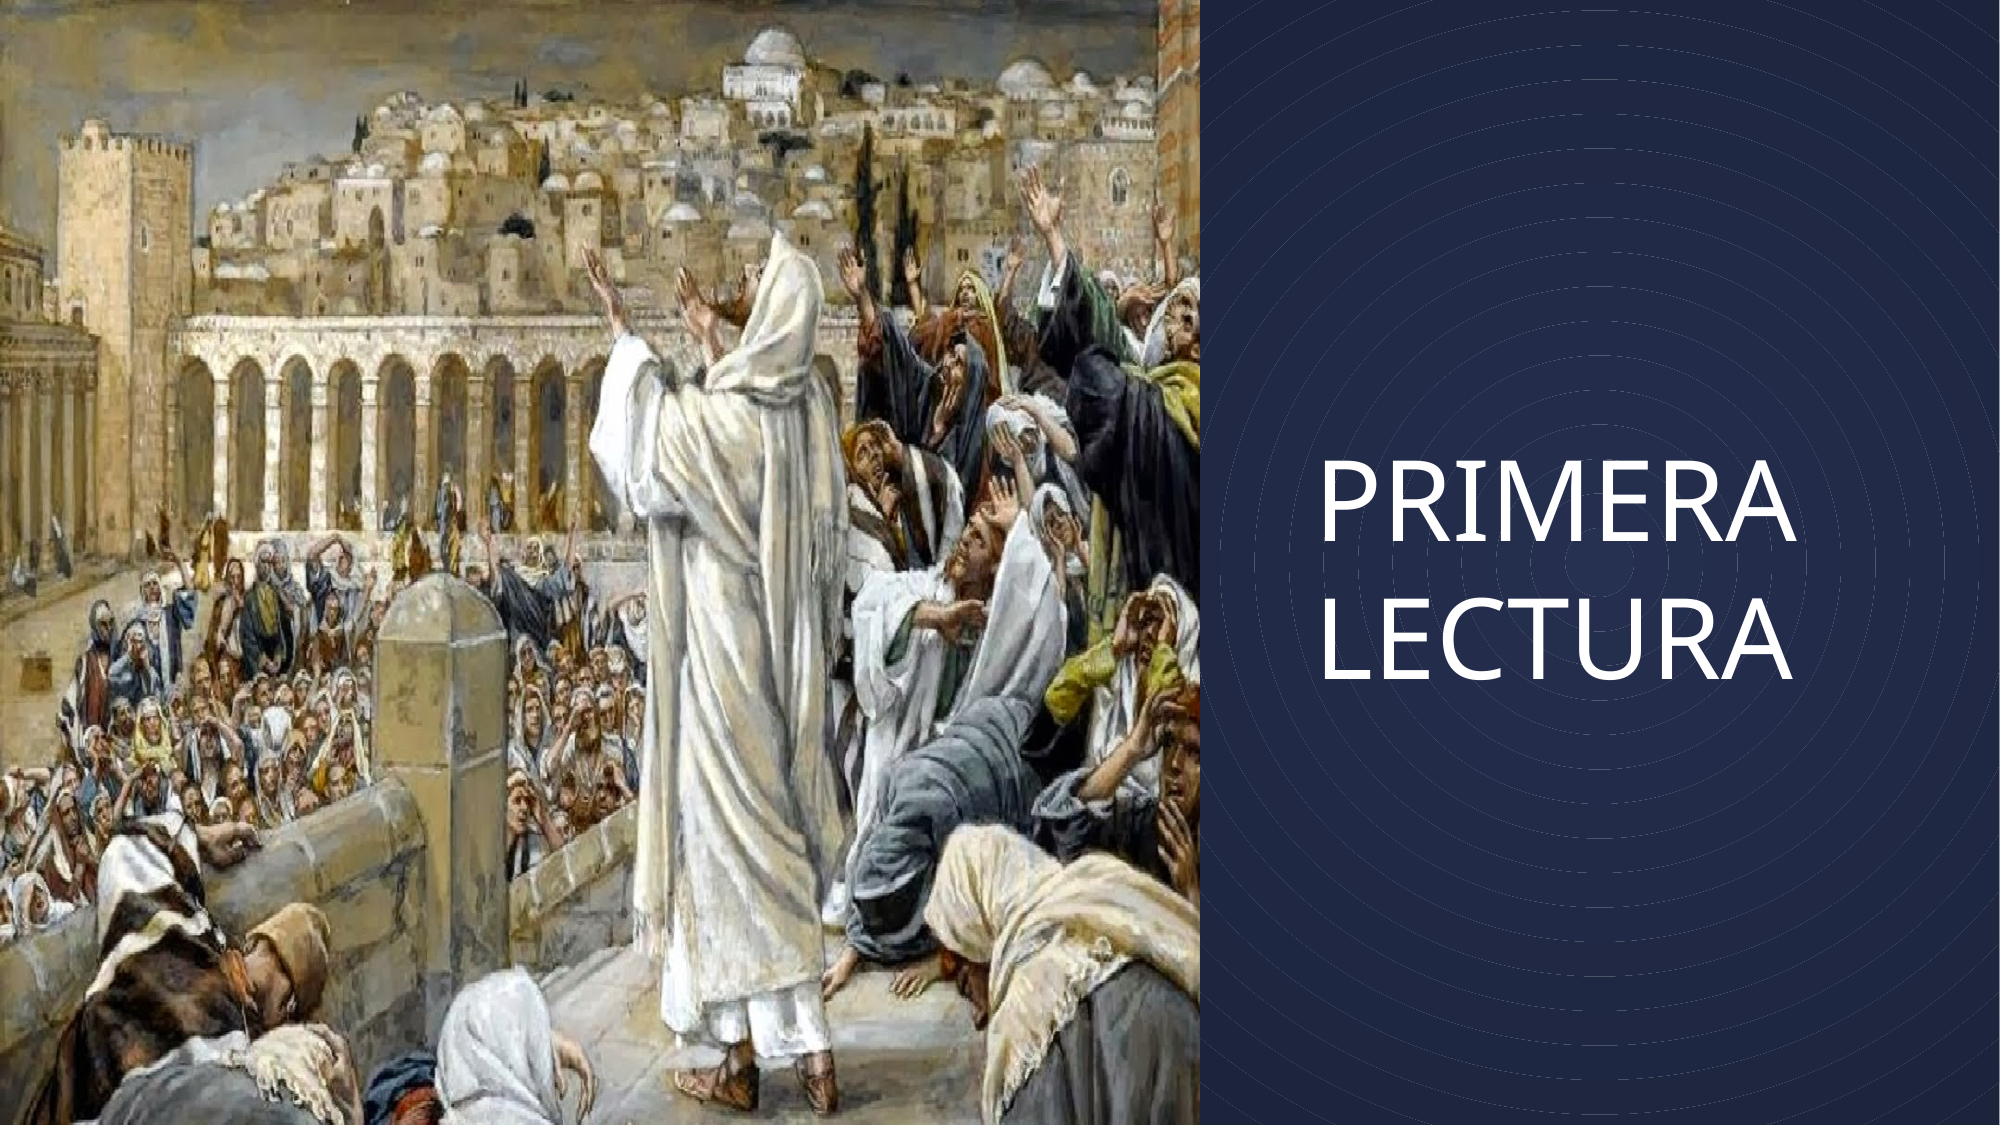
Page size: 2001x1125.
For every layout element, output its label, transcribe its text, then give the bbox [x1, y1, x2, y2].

picture [0, 0, 1200, 1125]
title PRIMERA LECTURA [1299, 387, 1825, 715]
